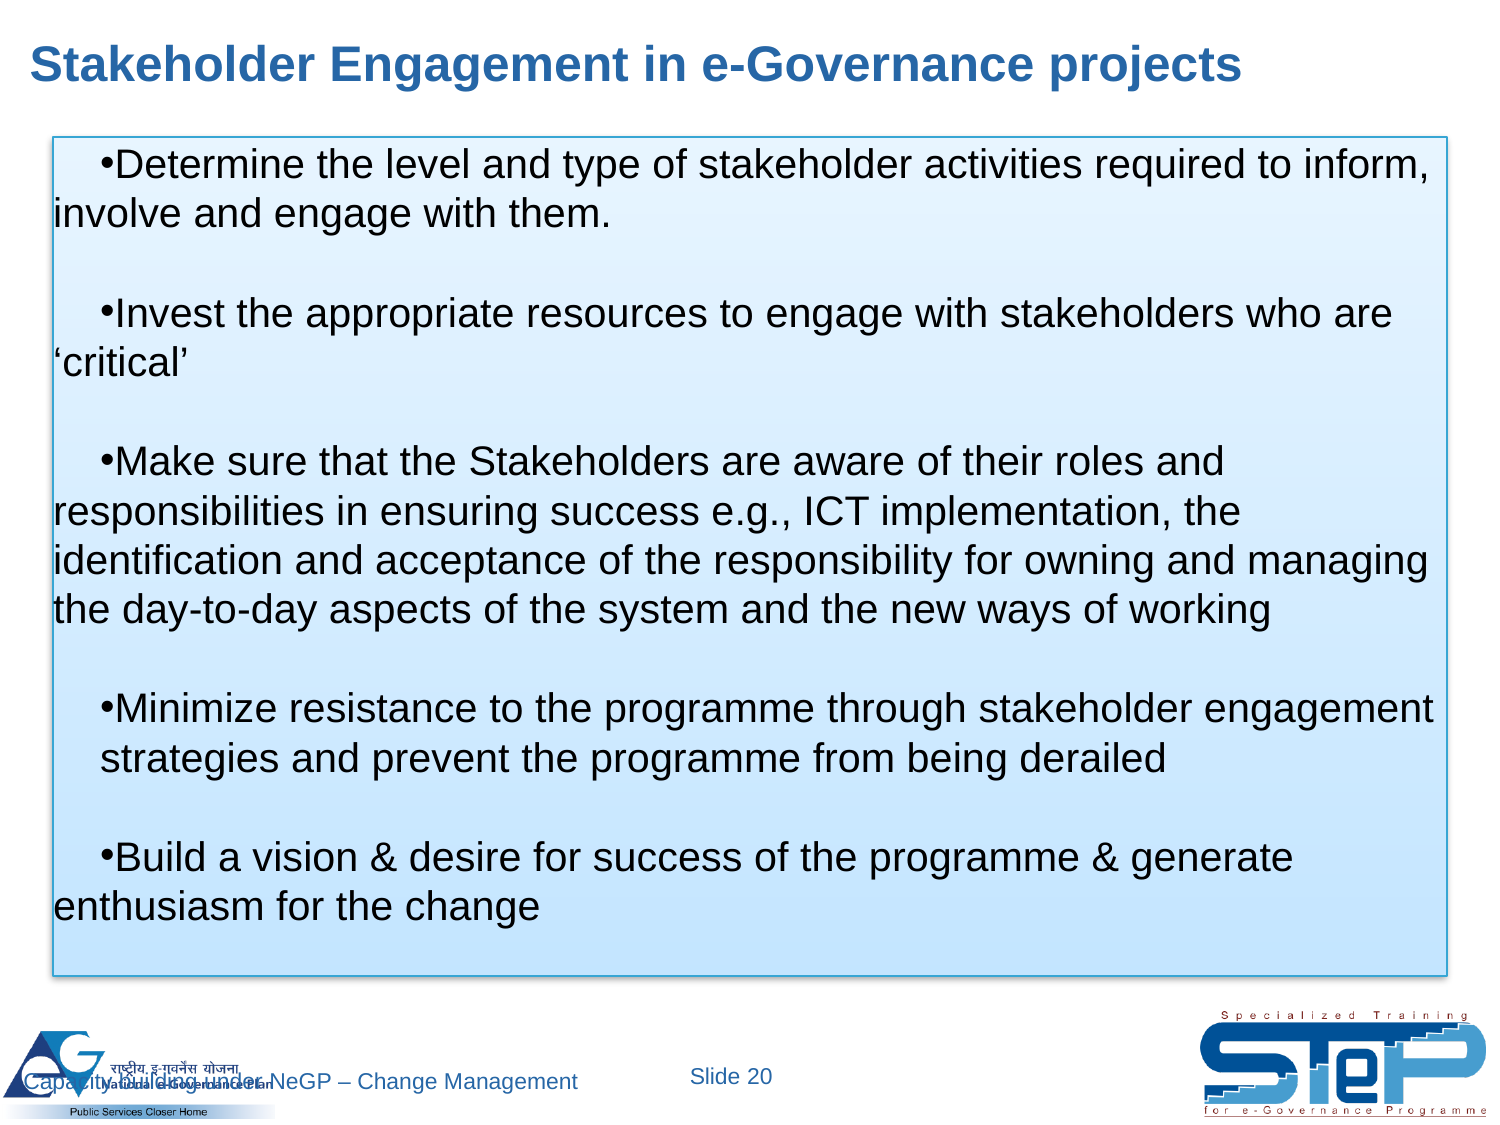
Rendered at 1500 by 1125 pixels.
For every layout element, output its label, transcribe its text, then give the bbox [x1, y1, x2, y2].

picture [2, 1031, 275, 1119]
picture [1200, 1011, 1486, 1117]
list Determine the level and type of stakeholder activities required to inform, involve and engage with them. Invest the appropriate resources to engage with stakeholders who are ‘critical’ Make sure that the Stakeholders are aware of their roles and responsibilities in ensuring success e.g., ICT implementation, the identification and acceptance of the responsibility for owning and managing the day-to-day aspects of the system and the new ways of working Minimize resistance to the programme through stakeholder engagement strategies and prevent the programme from being derailed Build a vision & desire for success of the programme & generate enthusiasm for the change [52, 138, 1448, 977]
title Stakeholder Engagement in e-Governance projects [29, 30, 1500, 138]
